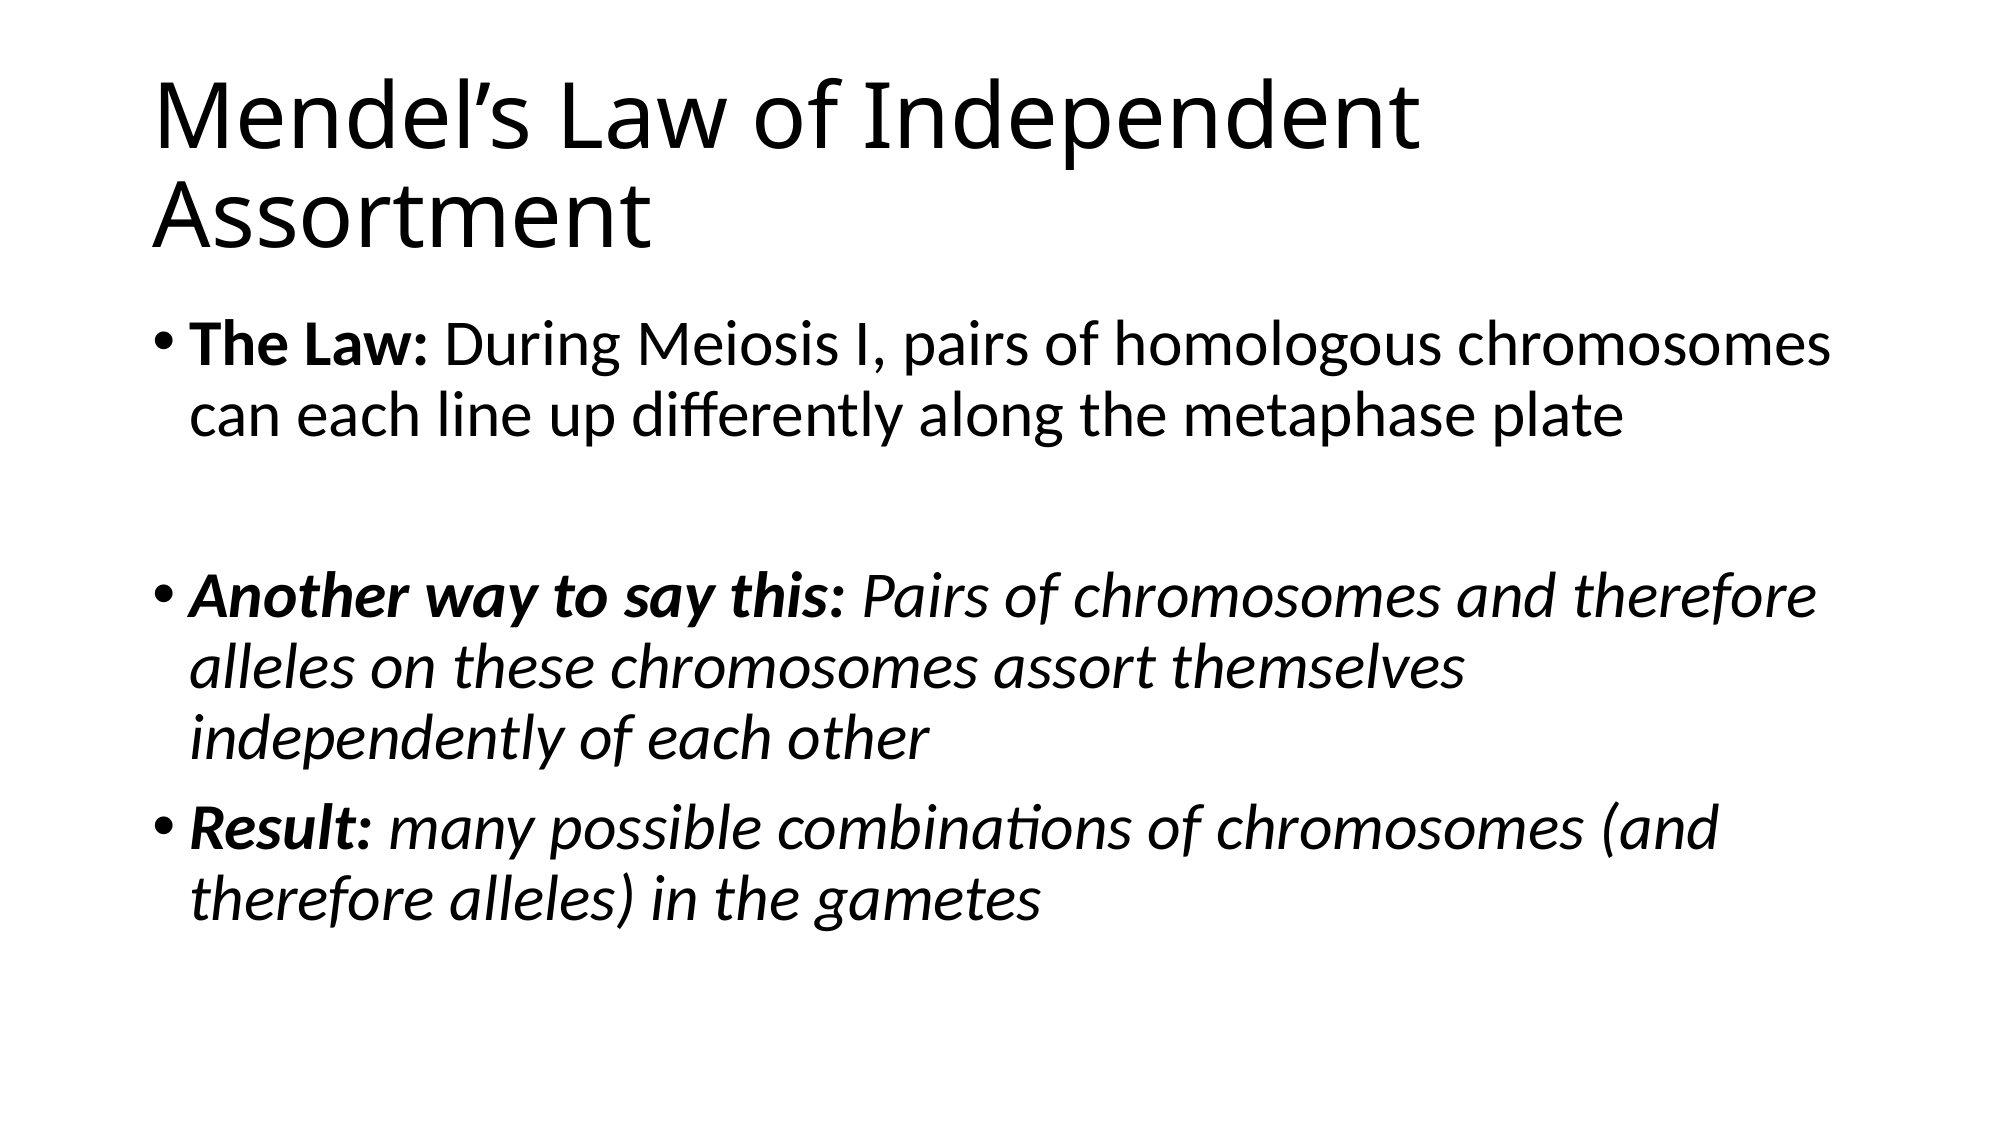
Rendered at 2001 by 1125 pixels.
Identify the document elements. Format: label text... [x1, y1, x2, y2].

title Mendel’s Law of Independent Assortment [137, 59, 1863, 278]
list The Law: During Meiosis I, pairs of homologous chromosomes can each line up differently along the metaphase plate Another way to say this: Pairs of chromosomes and therefore alleles on these chromosomes assort themselves independently of each other Result: many possible combinations of chromosomes (and therefore alleles) in the gametes [137, 301, 1863, 1016]
